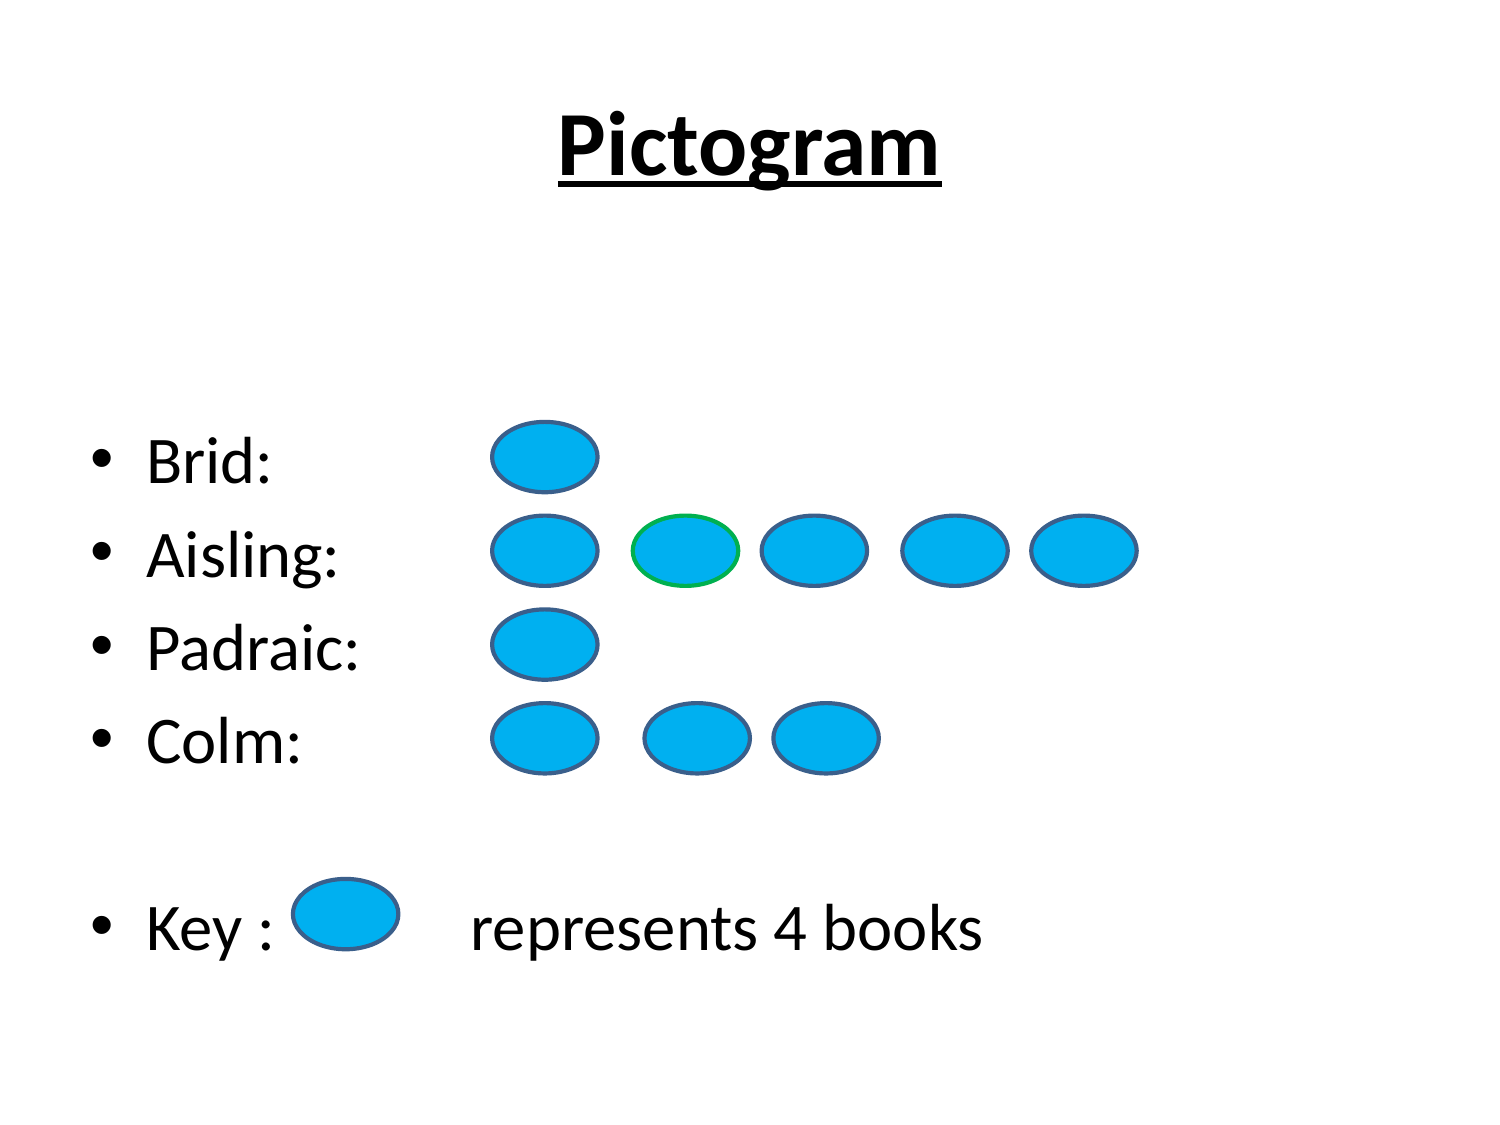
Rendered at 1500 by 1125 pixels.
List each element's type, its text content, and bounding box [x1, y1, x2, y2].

title Pictogram [75, 45, 1425, 222]
text_box [1029, 513, 1139, 588]
text_box [630, 513, 741, 588]
text_box [900, 513, 1010, 588]
text_box [771, 701, 881, 776]
text_box [490, 607, 600, 682]
text_box [490, 513, 600, 588]
text_box [642, 701, 753, 776]
text_box [490, 419, 600, 495]
text_box [490, 701, 600, 776]
text_box [759, 513, 870, 588]
text_box [290, 876, 401, 952]
list Brid: Aisling: Padraic: Colm: Key : represents 4 books [75, 222, 1425, 1005]
